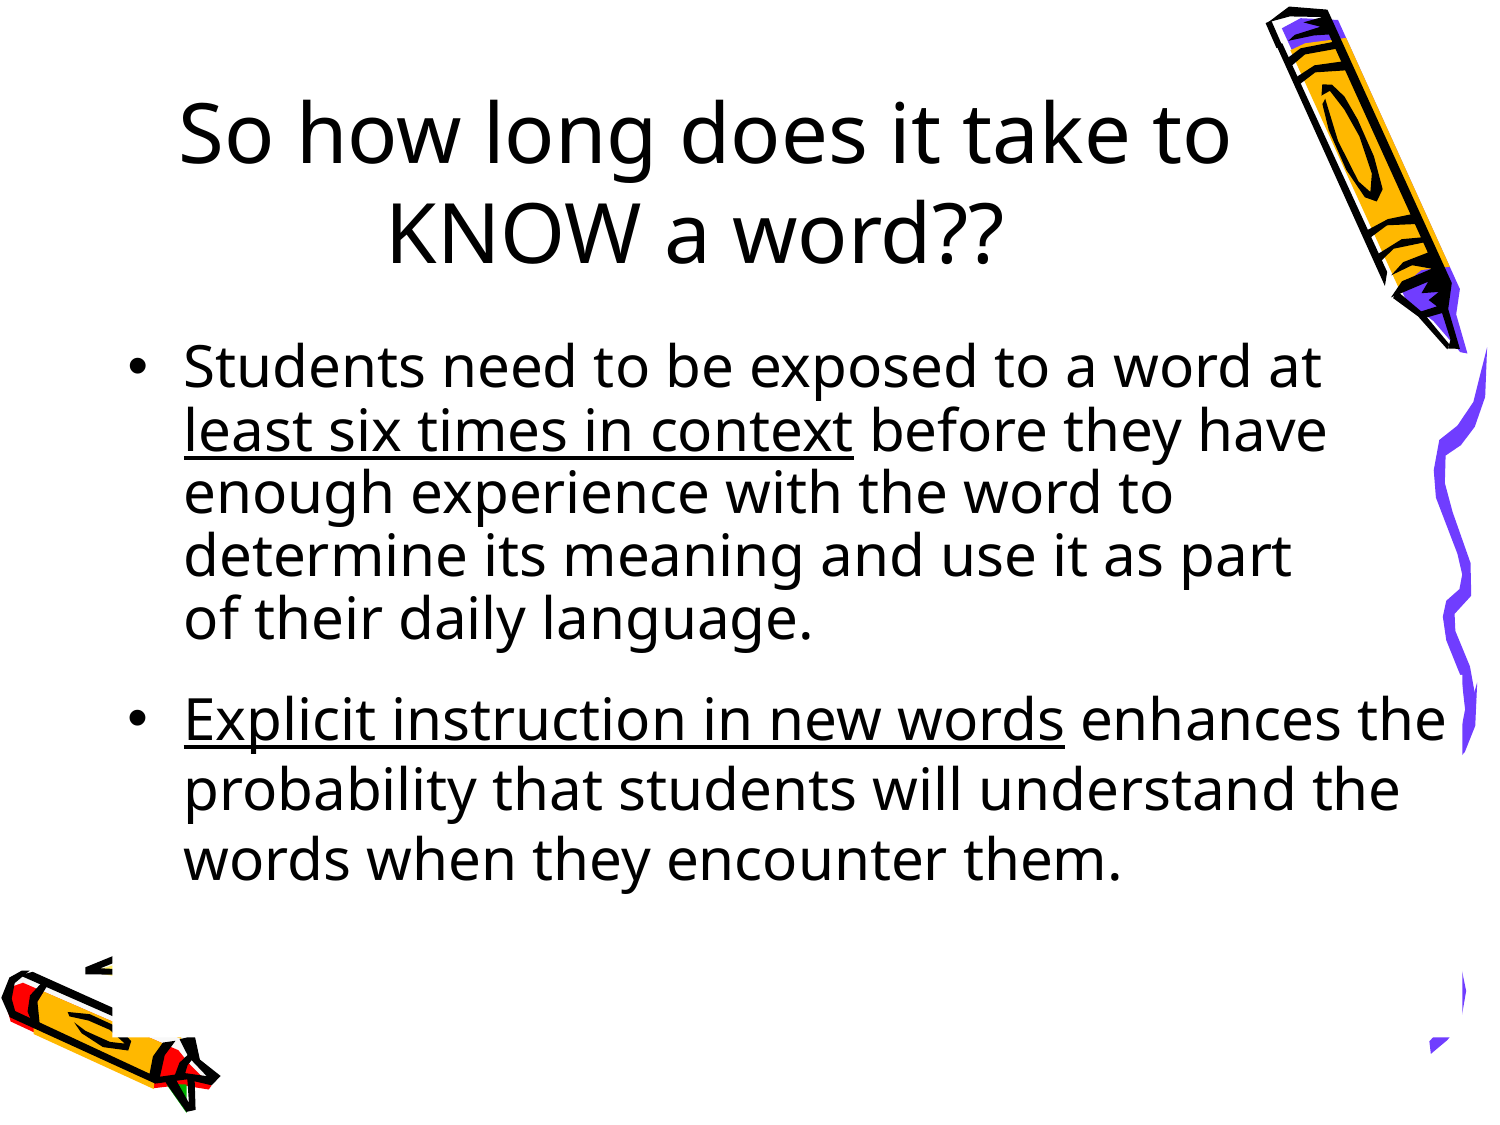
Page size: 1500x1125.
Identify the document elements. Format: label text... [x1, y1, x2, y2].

text_box Students need to be exposed to a word at least six times in context before they have enough experience with the word to determine its meaning and use it as part of their daily language. [112, 330, 1375, 674]
text_box Explicit instruction in new words enhances the probability that students will understand the words when they encounter them. [112, 674, 1463, 1038]
title So how long does it take to KNOW a word?? [112, 24, 1301, 288]
